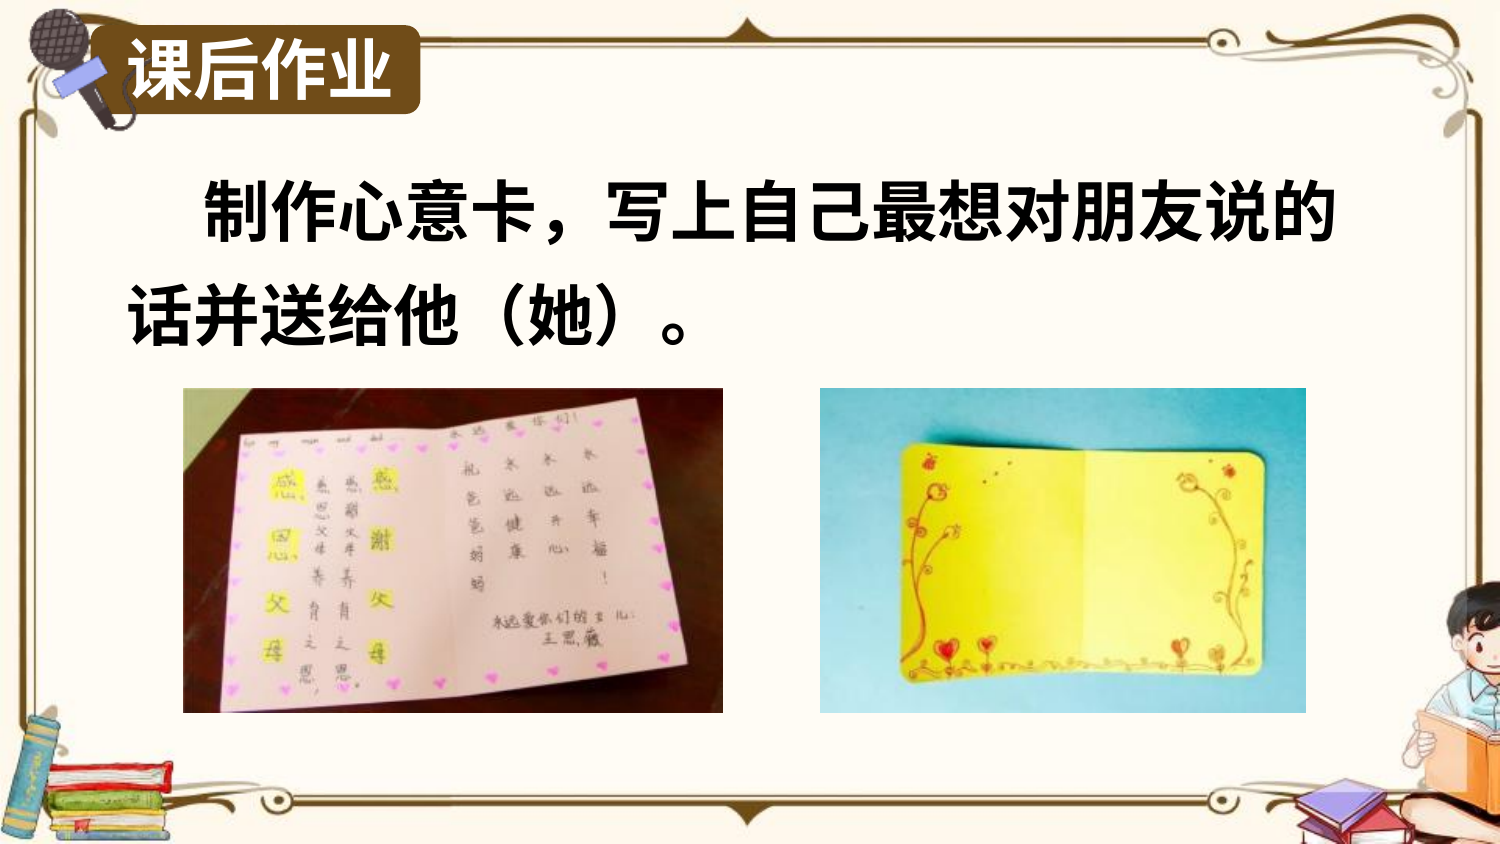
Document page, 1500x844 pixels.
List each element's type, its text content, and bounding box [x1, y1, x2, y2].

text_box 课后作业 [112, 20, 479, 115]
text_box 制作心意卡，写上自己最想对朋友说的话并送给他（她）。 [112, 138, 1376, 361]
picture [0, 0, 1500, 844]
